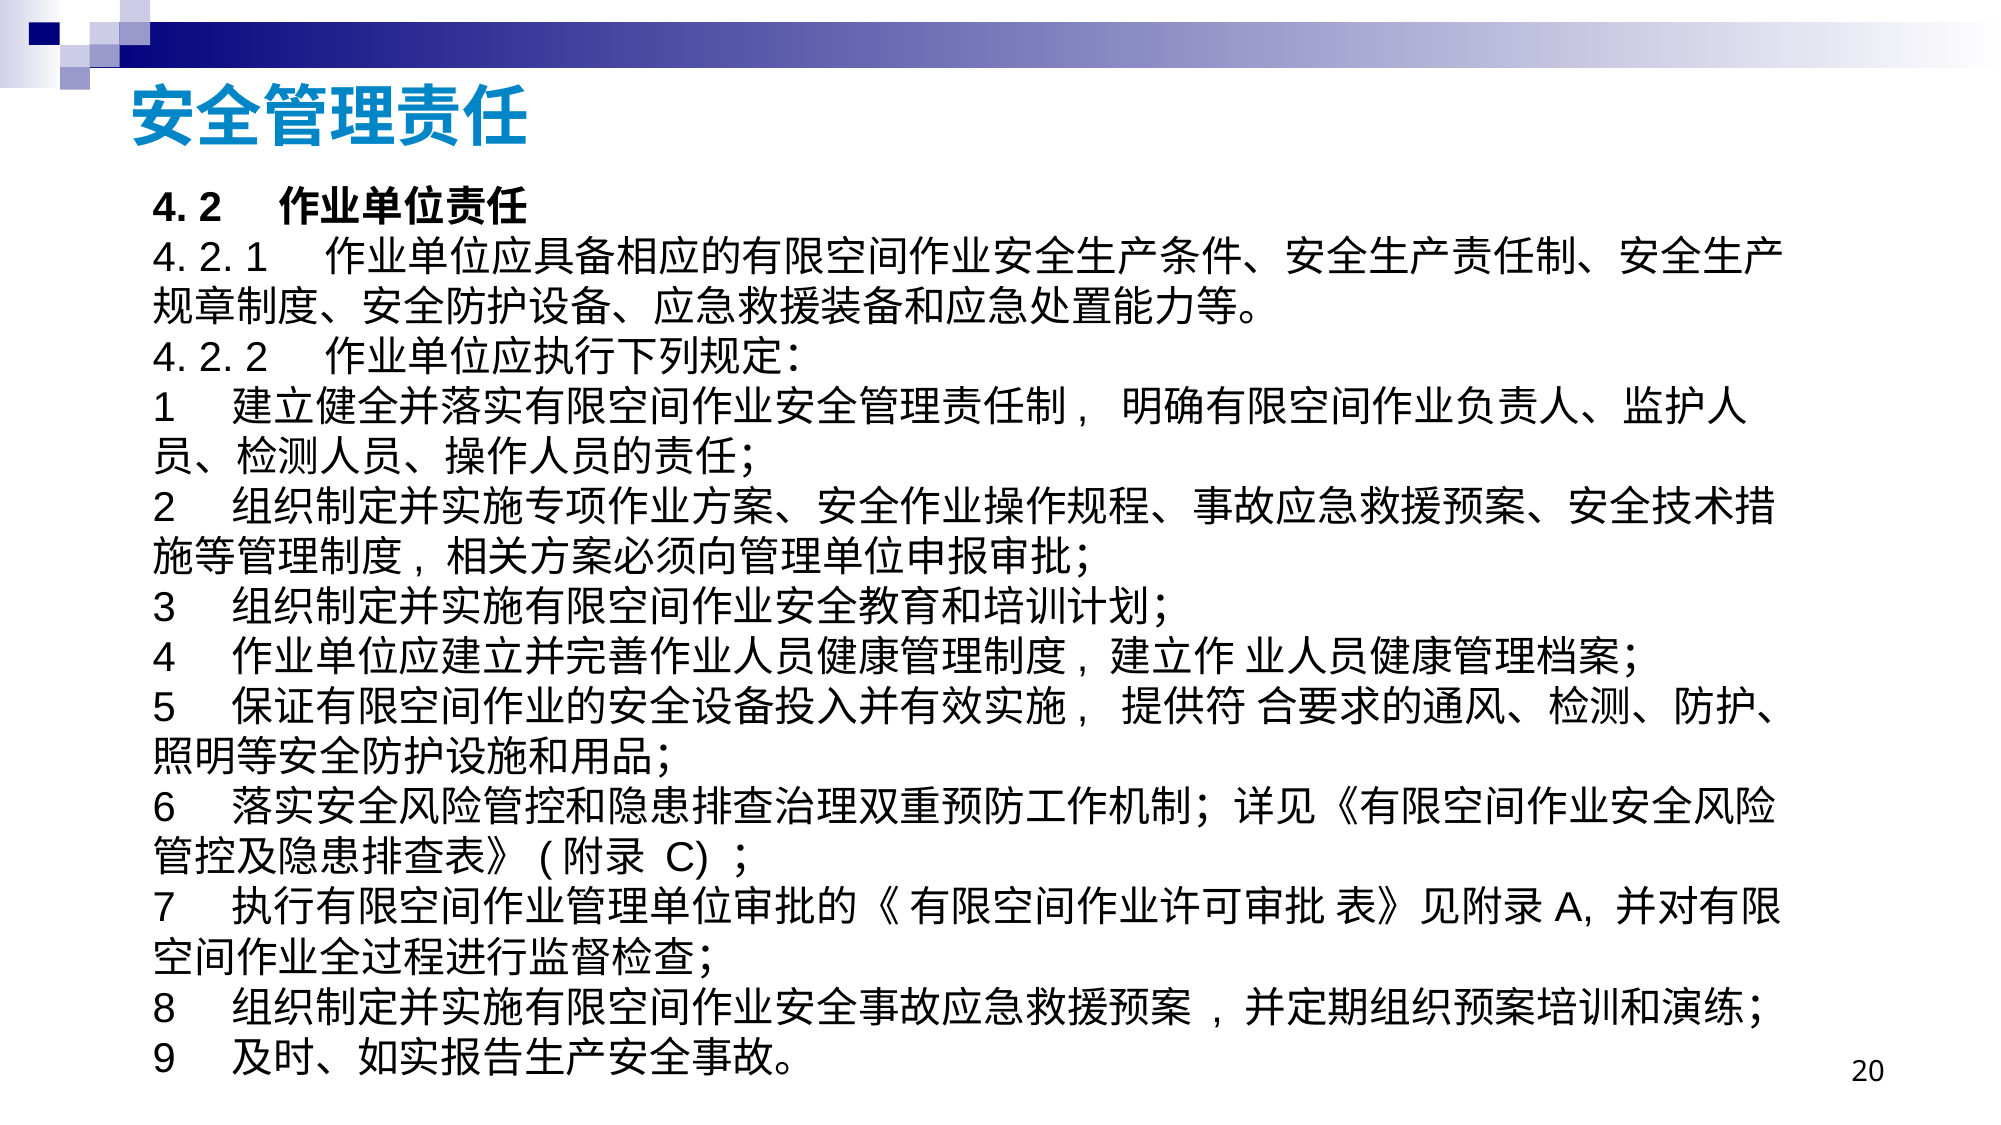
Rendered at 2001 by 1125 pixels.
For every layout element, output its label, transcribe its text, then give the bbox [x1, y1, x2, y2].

slide_number 20 [1433, 1025, 1900, 1100]
text_box 4. 2 作业单位责任 4. 2. 1 作业单位应具备相应的有限空间作业安全生产条件、安全生产责任制、安全生产规章制度、安全防护设备、应急救援装备和应急处置能力等。 4. 2. 2 作业单位应执行下列规定： 1 建立健全并落实有限空间作业安全管理责任制, 明确有限空间作业负责人、监护人员、检测人员、操作人员的责任； 2 组织制定并实施专项作业方案、安全作业操作规程、事故应急救援预案、安全技术措施等管理制度, 相关方案必须向管理单位申报审批； 3 组织制定并实施有限空间作业安全教育和培训计划； 4 作业单位应建立并完善作业人员健康管理制度, 建立作 业人员健康管理档案； 5 保证有限空间作业的安全设备投入并有效实施, 提供符 合要求的通风、检测、防护、照明等安全防护设施和用品； 6 落实安全风险管控和隐患排查治理双重预防工作机制；详见《有限空间作业安全风险管控及隐患排查表》(附录 C) ； 7 执行有限空间作业管理单位审批的《 有限空间作业许可审批 表》见附录A, 并对有限空间作业全过程进行监督检查； 8 组织制定并实施有限空间作业安全事故应急救援预案 , 并定期组织预案培训和演练； 9 及时、如实报告生产安全事故。 [137, 172, 1827, 1088]
title 安全管理责任 [113, 66, 575, 162]
